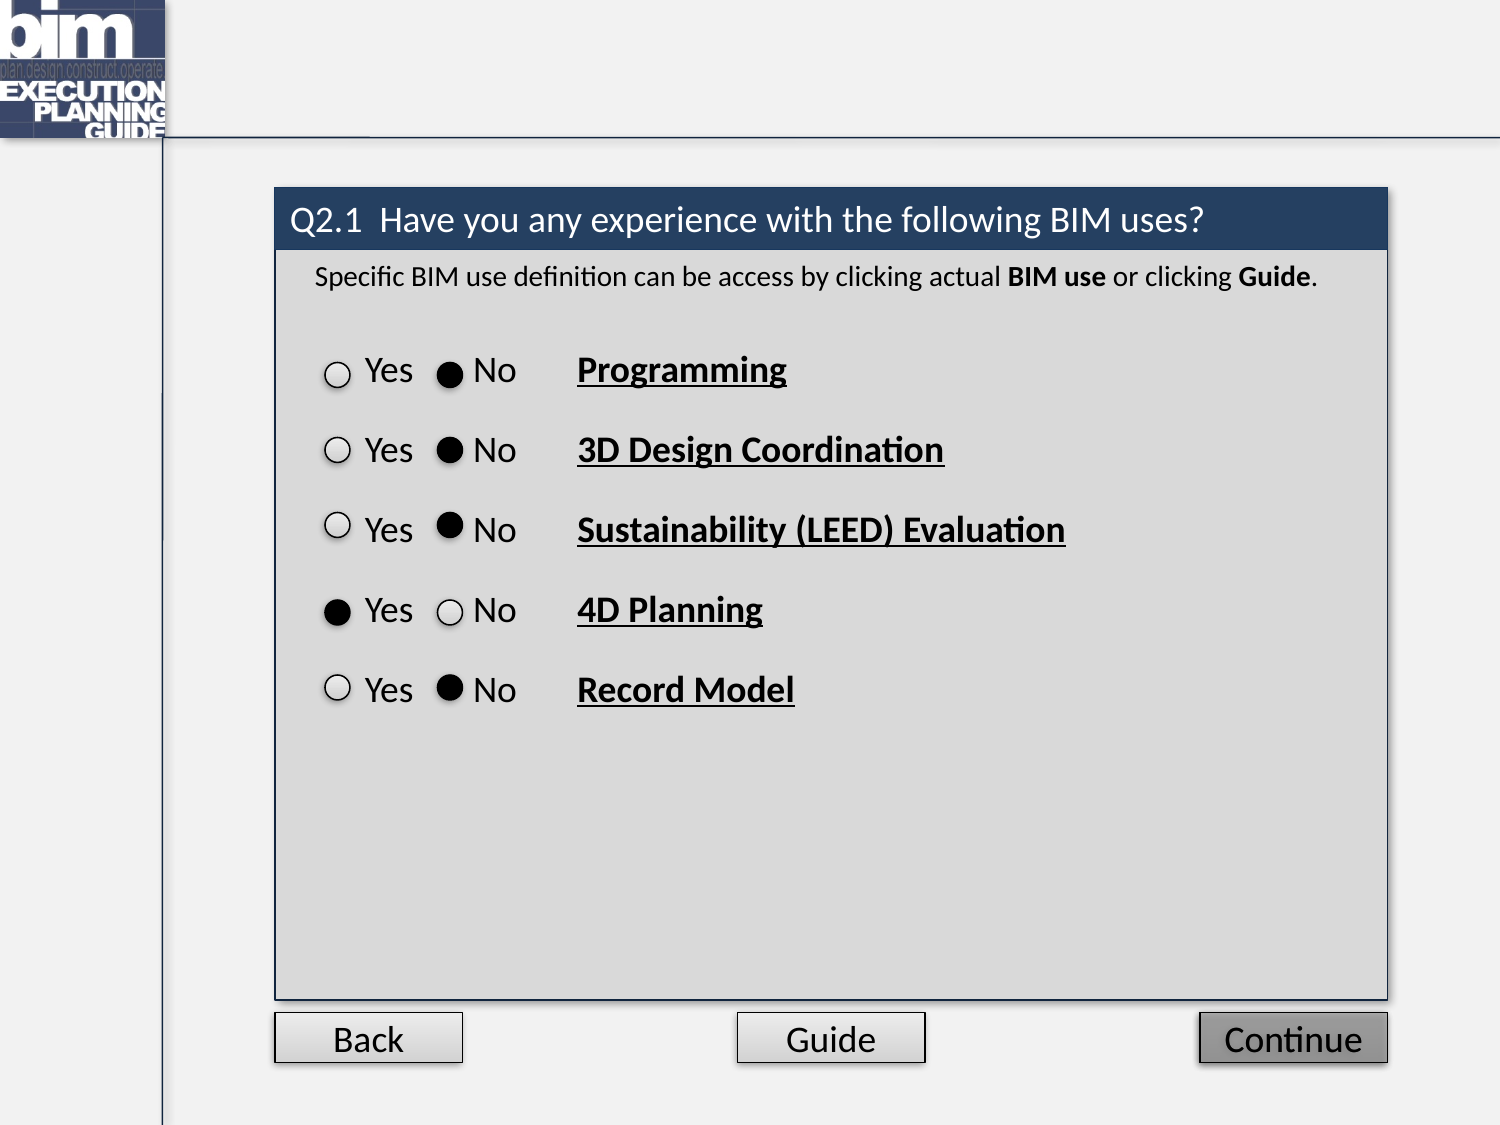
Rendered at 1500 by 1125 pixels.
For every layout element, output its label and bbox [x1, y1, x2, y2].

text_box [1199, 1012, 1388, 1063]
text_box [0, 185, 1413, 1002]
picture [0, 0, 166, 138]
text_box [274, 1012, 463, 1063]
text_box [737, 1012, 926, 1063]
